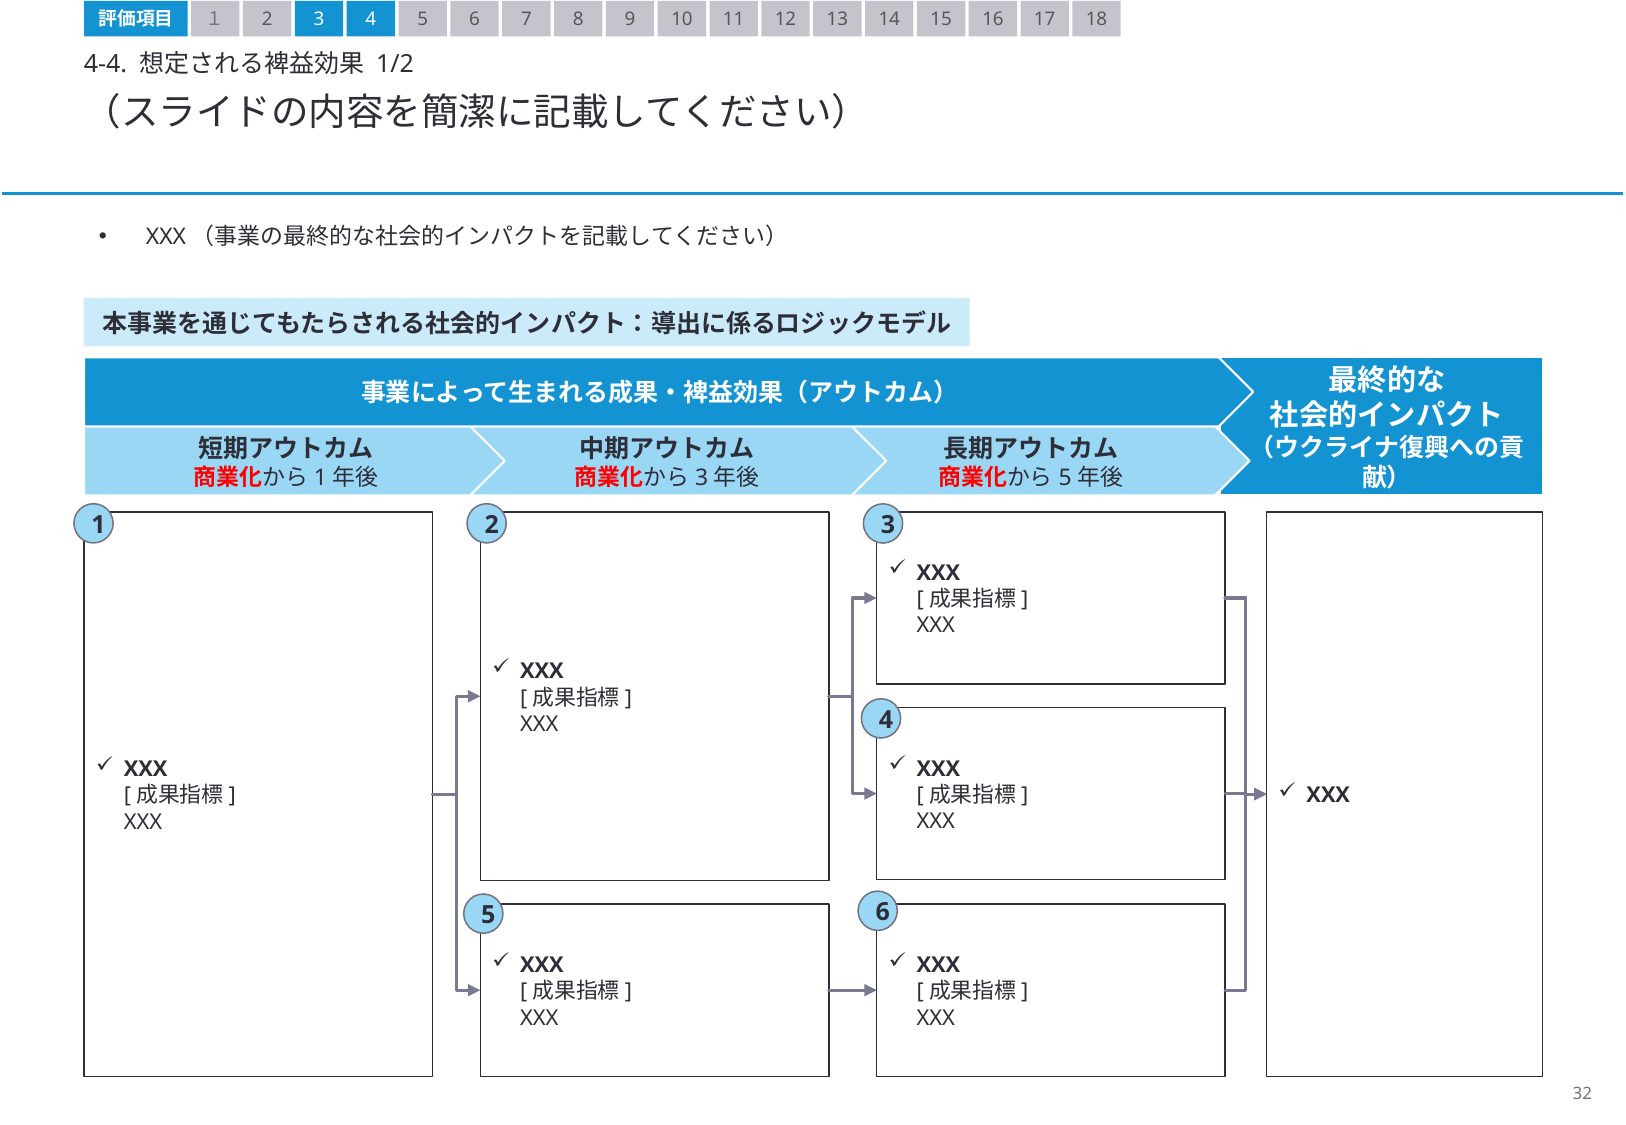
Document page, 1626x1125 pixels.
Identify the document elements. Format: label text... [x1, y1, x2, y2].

text_box 最終的な 社会的インパクト （ウクライナ復興への貢献） [1219, 357, 1543, 496]
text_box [83, 0, 1122, 37]
text_box XXX [成果指標] XXX [83, 511, 433, 1077]
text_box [828, 597, 877, 695]
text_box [1224, 597, 1267, 793]
text_box XXX [成果指標] XXX [876, 706, 1224, 881]
text_box 3 [862, 502, 904, 544]
text_box 本事業を通じてもたらされる社会的インパクト：導出に係るロジックモデル [83, 297, 970, 347]
list 4-4. 想定される裨益効果 1/2 [84, 40, 1543, 82]
text_box 5 [481, 893, 504, 935]
text_box 4 [877, 697, 902, 739]
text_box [828, 695, 877, 794]
text_box 長期アウトカム 商業化から5年後 [853, 428, 1251, 497]
text_box 2 [466, 502, 508, 544]
text_box XXX [1266, 511, 1543, 1077]
text_box 1 [72, 502, 115, 544]
text_box XXX [成果指標] XXX [479, 903, 830, 1077]
text_box 6 [857, 890, 899, 932]
text_box 中期アウトカム 商業化から3年後 [471, 428, 887, 497]
list （スライドの内容を簡潔に記載してください） [84, 83, 1543, 183]
text_box XXX [成果指標] XXX [876, 511, 1226, 685]
text_box 短期アウトカム 商業化から1年後 [83, 428, 506, 497]
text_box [432, 695, 481, 793]
text_box XXX [成果指標] XXX [479, 511, 830, 882]
text_box XXX（事業の最終的な社会的インパクトを記載してください） [83, 213, 1543, 299]
text_box 事業によって生まれる成果・裨益効果（アウトカム） [83, 356, 1254, 428]
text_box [1224, 795, 1267, 991]
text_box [432, 793, 481, 991]
text_box XXX [成果指標] XXX [876, 903, 1226, 1077]
